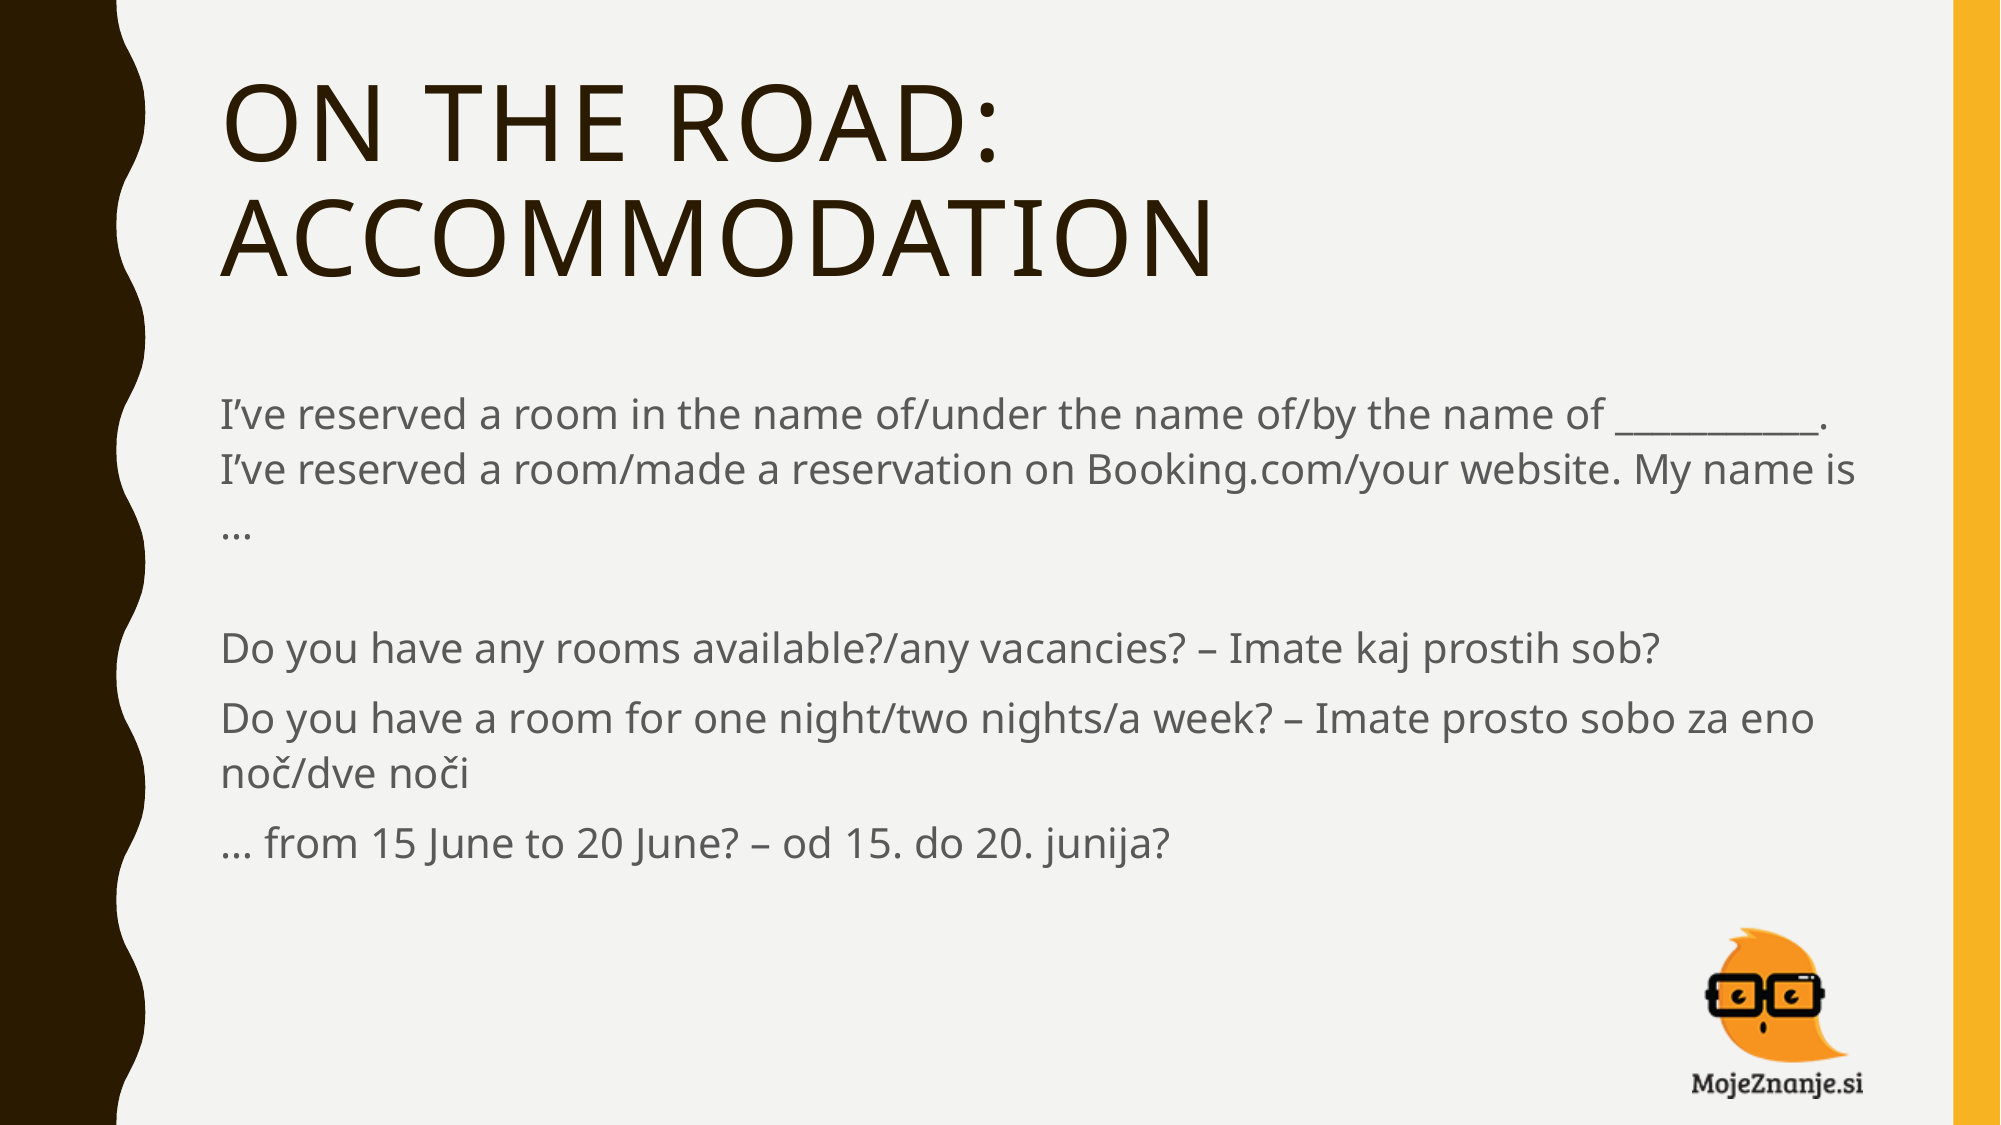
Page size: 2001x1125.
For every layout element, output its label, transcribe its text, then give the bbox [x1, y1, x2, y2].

picture [1692, 965, 1863, 1099]
list I’ve reserved a room in the name of/under the name of/by the name of ___________. I’ve reserved a room/made a reservation on Booking.com/your website. My name is … Do you have any rooms available?/any vacancies? – Imate kaj prostih sob? Do you have a room for one night/two nights/a week? – Imate prosto sobo za eno noč/dve noči … from 15 June to 20 June? – od 15. do 20. junija? [205, 375, 1875, 965]
title ON THE ROAD: ACCOMMODATION [205, 62, 1875, 308]
